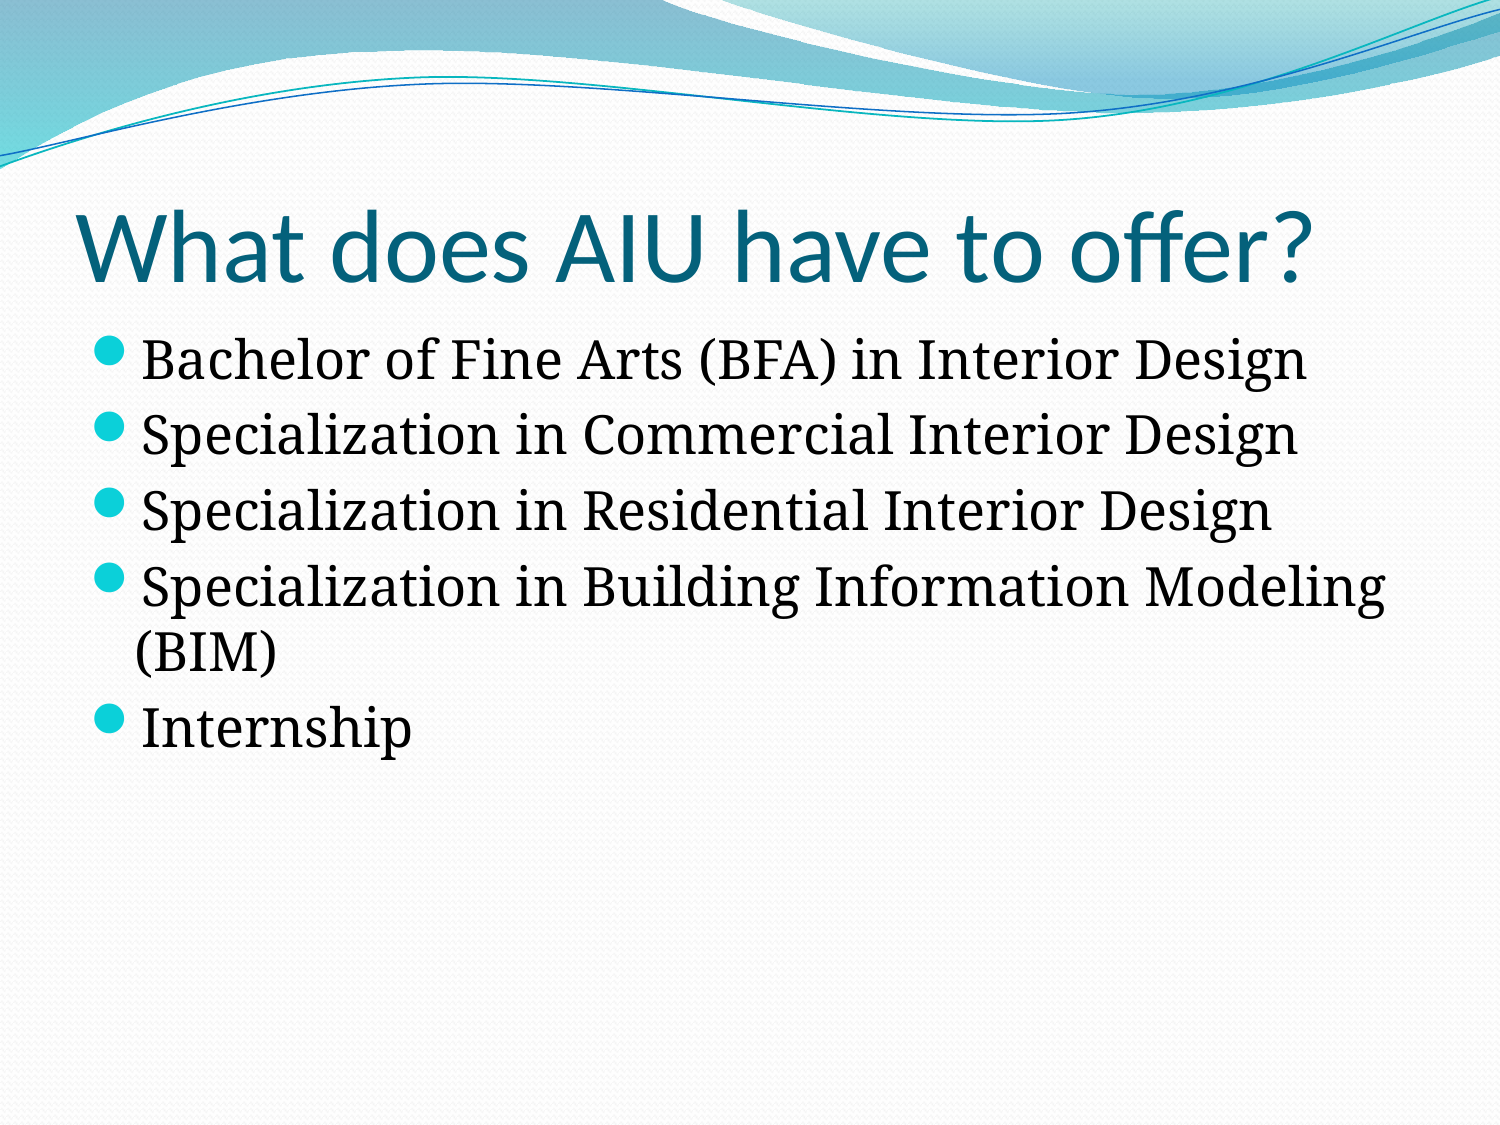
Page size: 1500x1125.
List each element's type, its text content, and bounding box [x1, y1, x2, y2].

list Bachelor of Fine Arts (BFA) in Interior Design Specialization in Commercial Interior Design Specialization in Residential Interior Design Specialization in Building Information Modeling (BIM) Internship [74, 317, 1426, 1038]
title What does AIU have to offer? [74, 115, 1426, 304]
